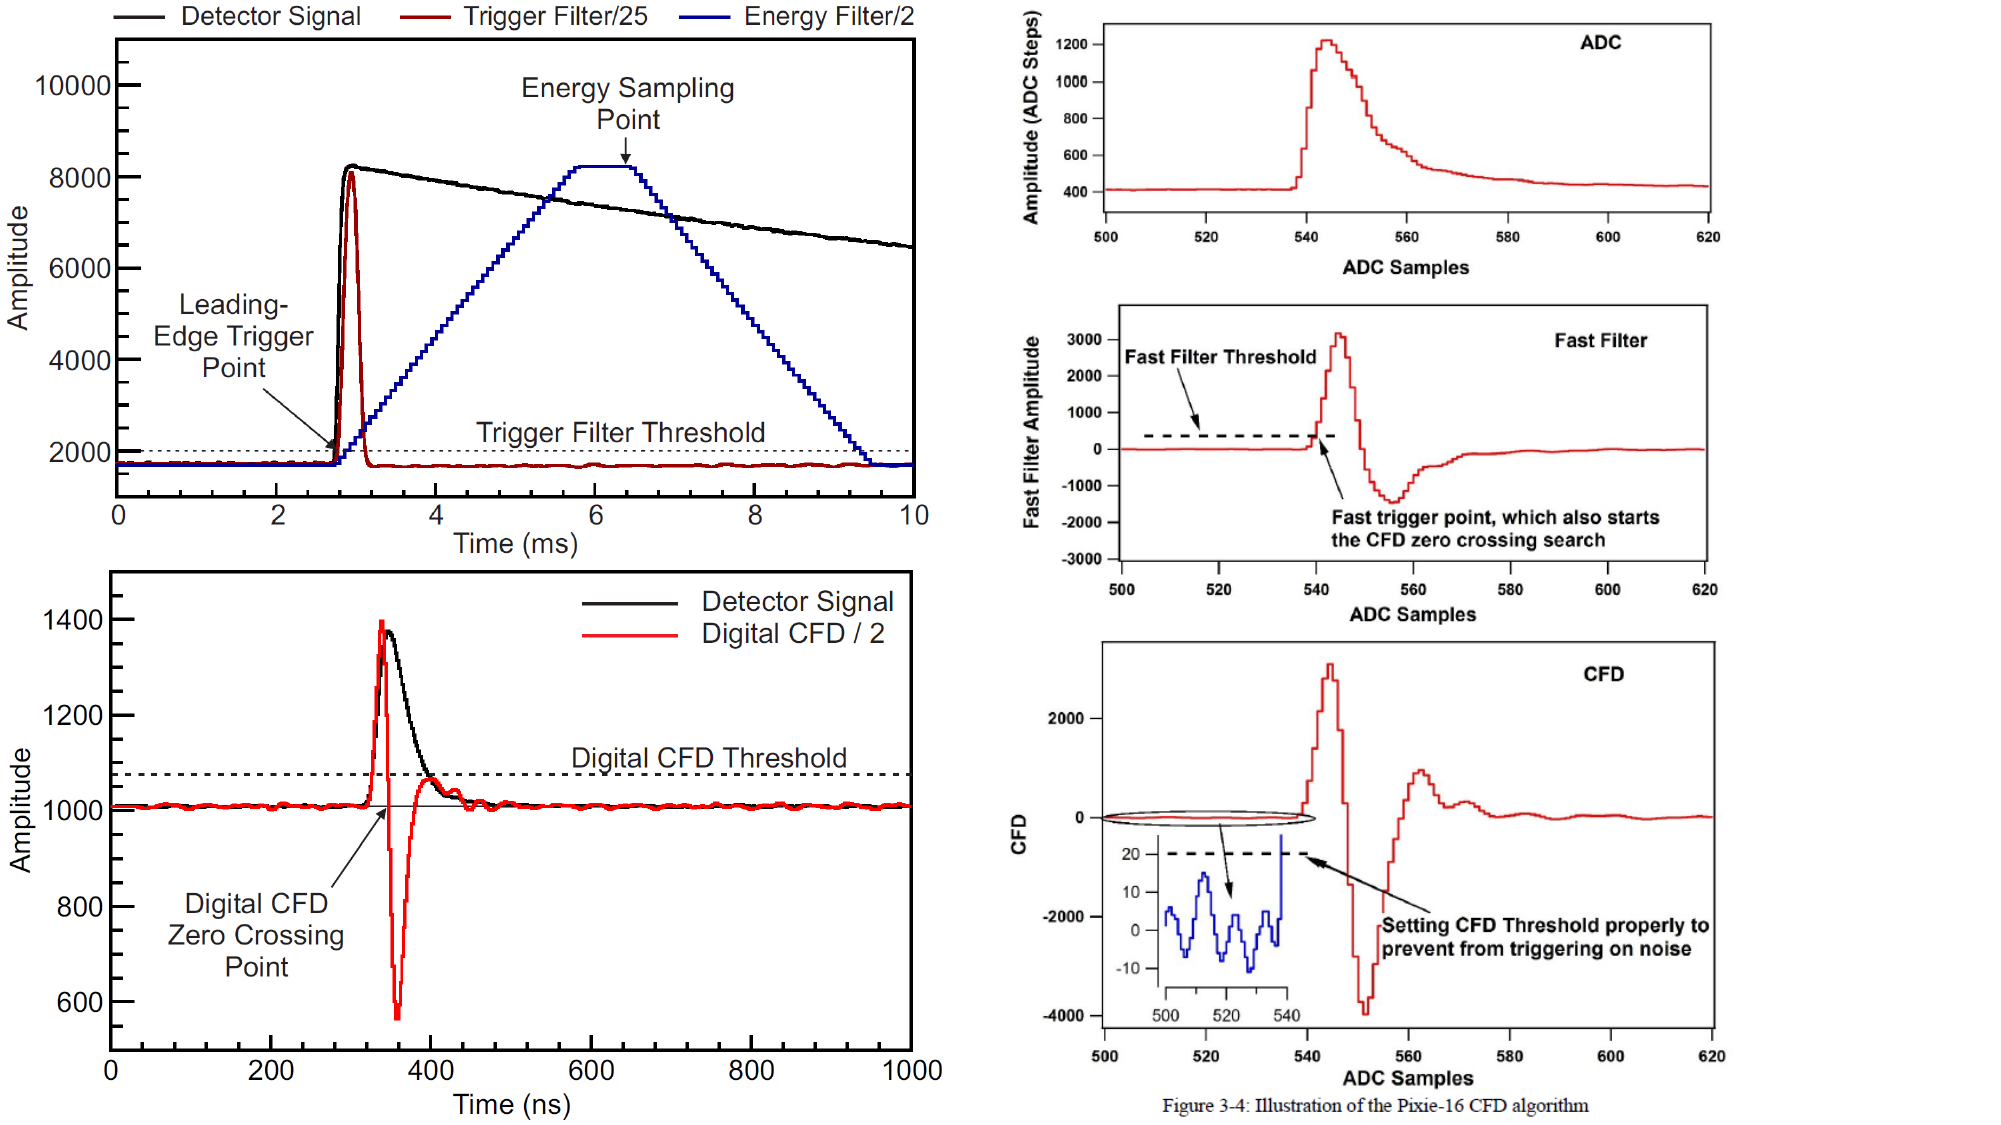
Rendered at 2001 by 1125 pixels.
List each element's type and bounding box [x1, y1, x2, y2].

picture [0, 0, 948, 1125]
picture [999, 0, 1735, 1125]
